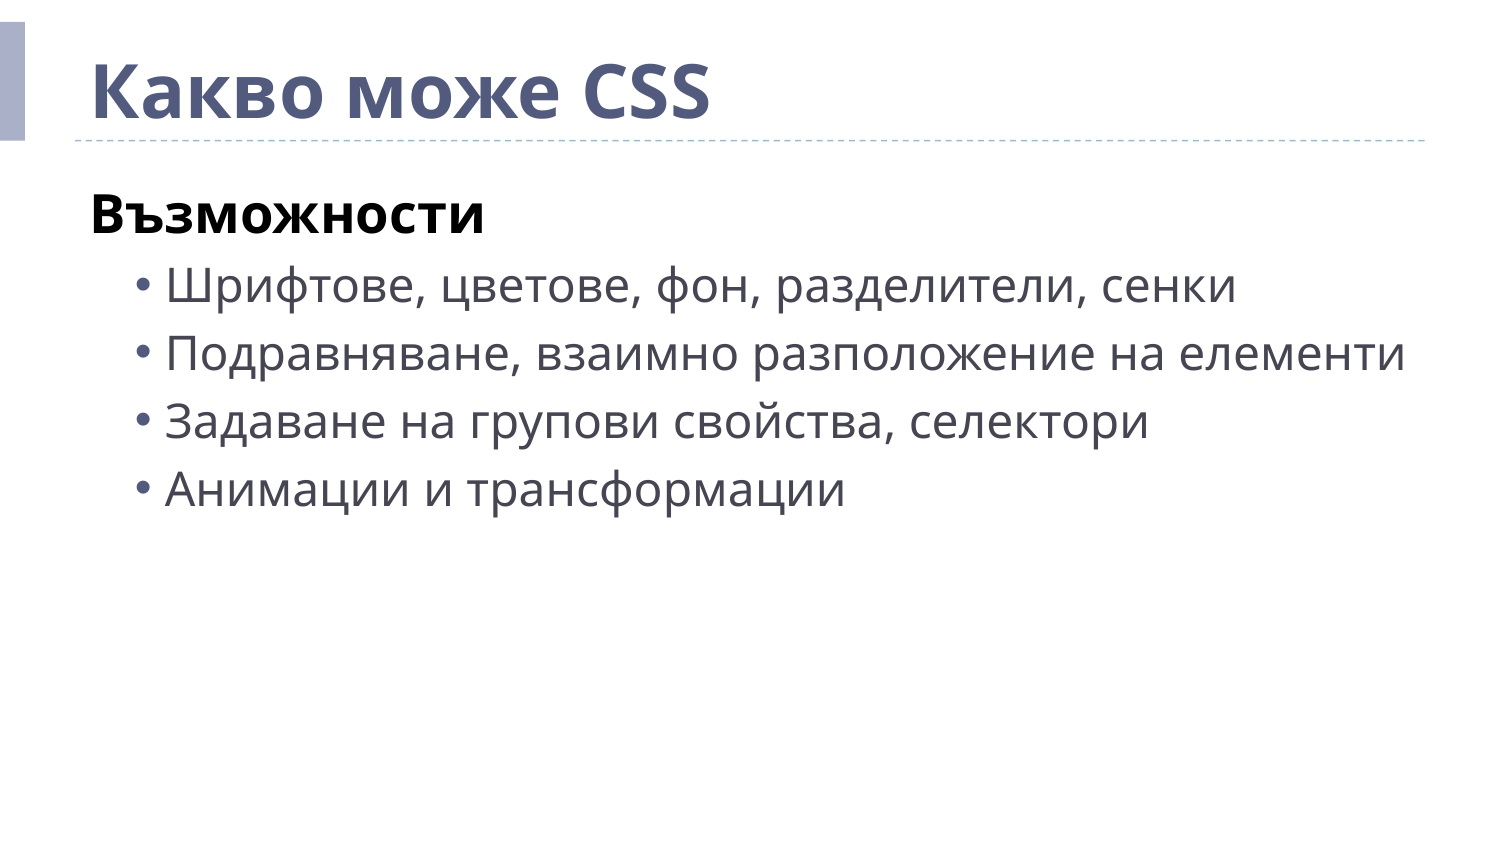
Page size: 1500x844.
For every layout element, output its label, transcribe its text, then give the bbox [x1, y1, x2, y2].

list Възможности Шрифтове, цветове, фон, разделители, сенки Подравняване, взаимно разположение на елементи Задаване на групови свойства, селектори Анимации и трансформации [75, 171, 1475, 835]
title Какво може CSS [75, 18, 1475, 141]
